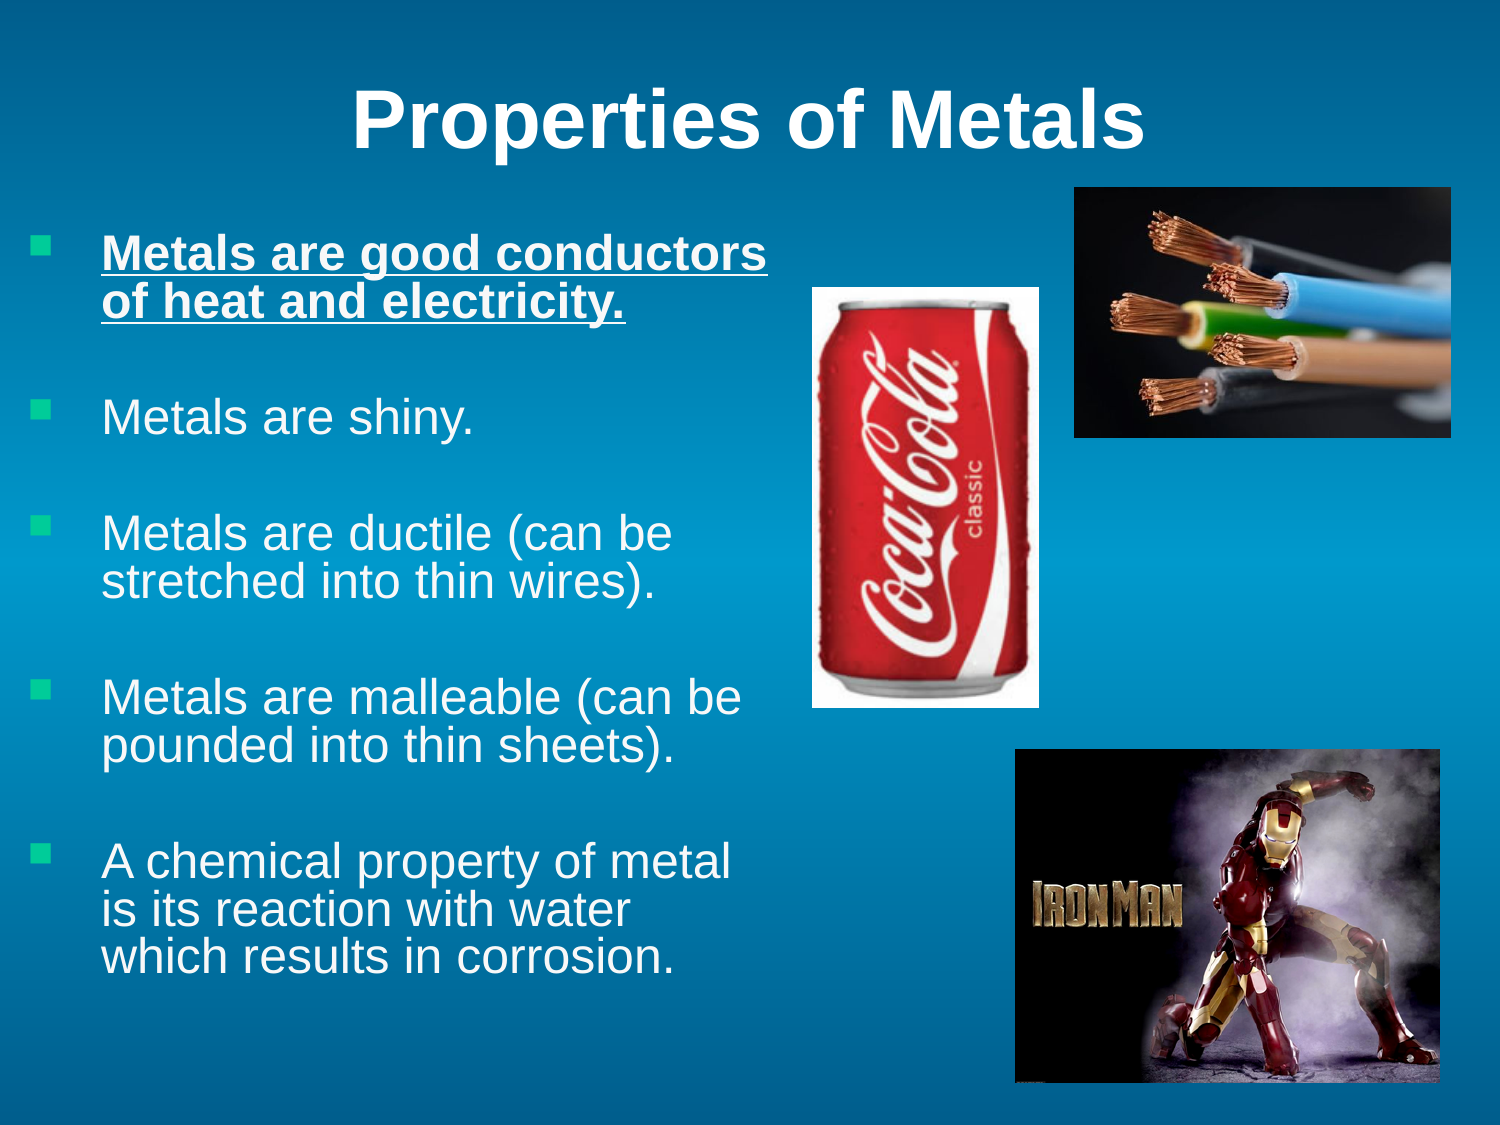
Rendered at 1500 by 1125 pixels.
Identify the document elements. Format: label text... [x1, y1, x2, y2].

title Properties of Metals [162, 37, 1337, 173]
picture [1016, 750, 1439, 1082]
picture [813, 288, 1038, 707]
list Metals are good conductors of heat and electricity. Metals are shiny. Metals are ductile (can be stretched into thin wires). Metals are malleable (can be pounded into thin sheets). A chemical property of metal is its reaction with water which results in corrosion. [12, 224, 788, 1063]
picture [1075, 188, 1450, 437]
